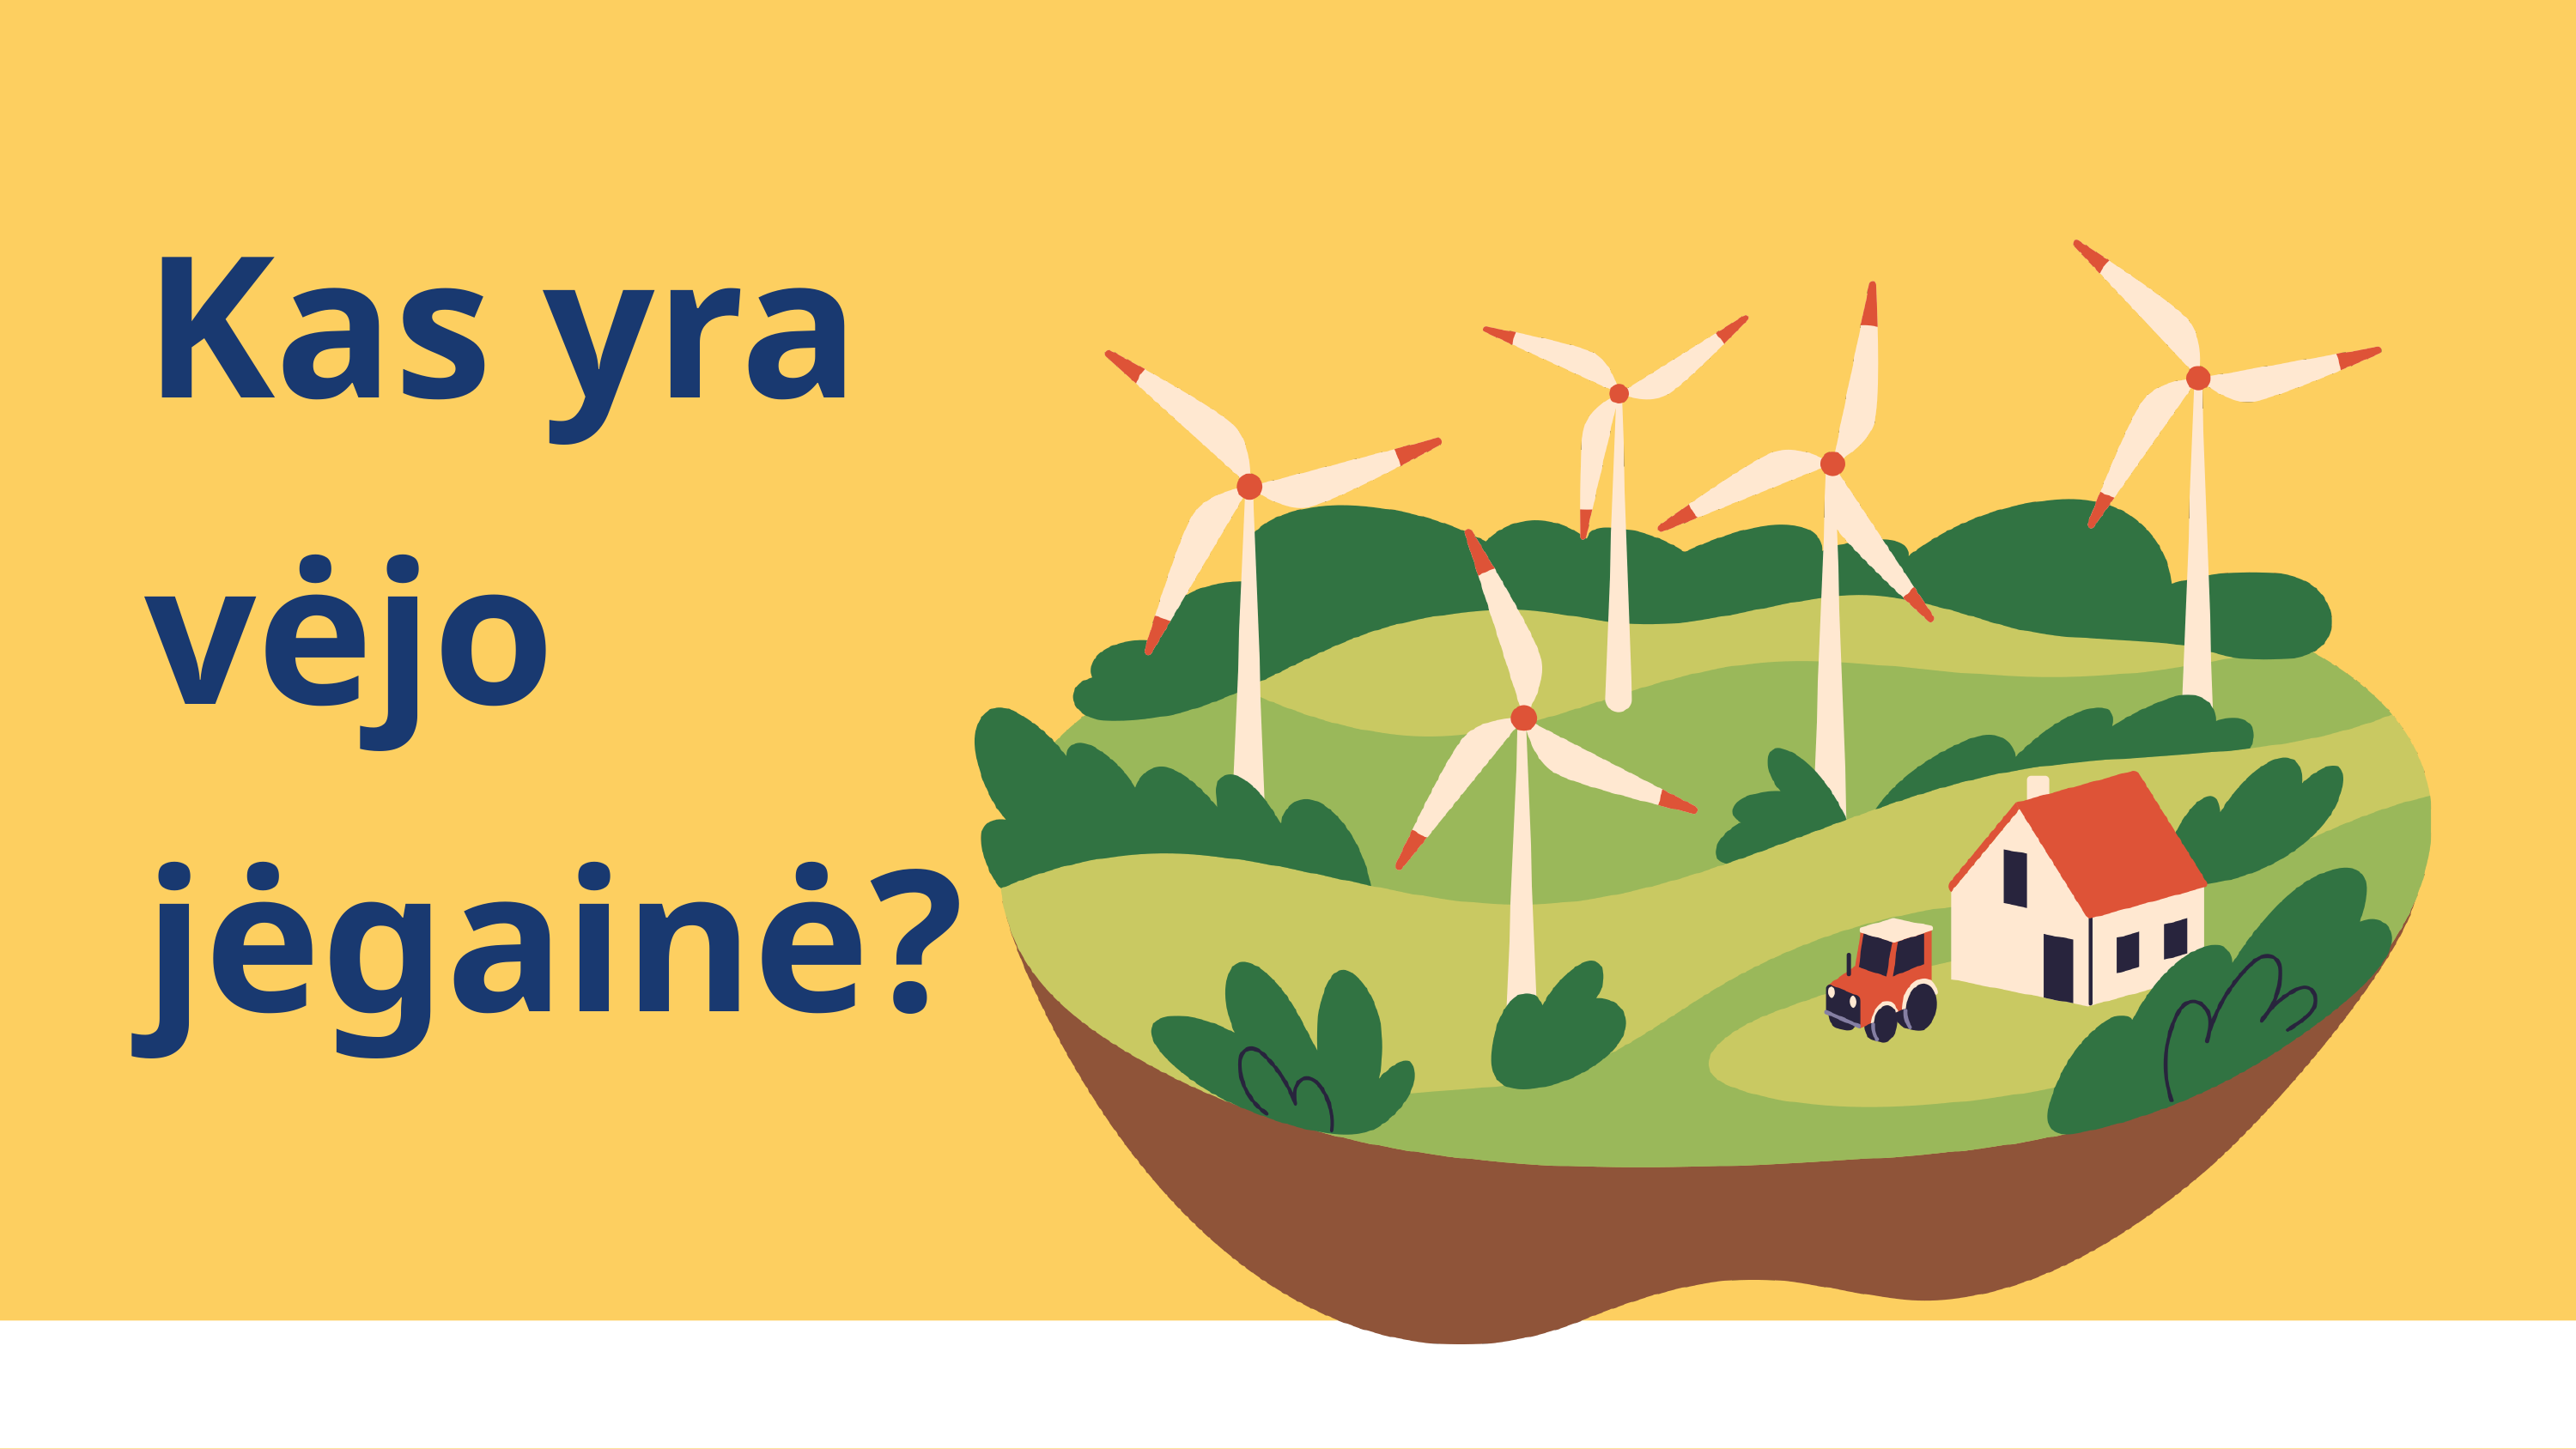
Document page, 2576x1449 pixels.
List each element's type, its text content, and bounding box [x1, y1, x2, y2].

text_box Kas yra vėjo jėgainė? [144, 130, 1289, 1051]
text_box [960, 238, 2432, 1344]
text_box [0, 1320, 2576, 1449]
